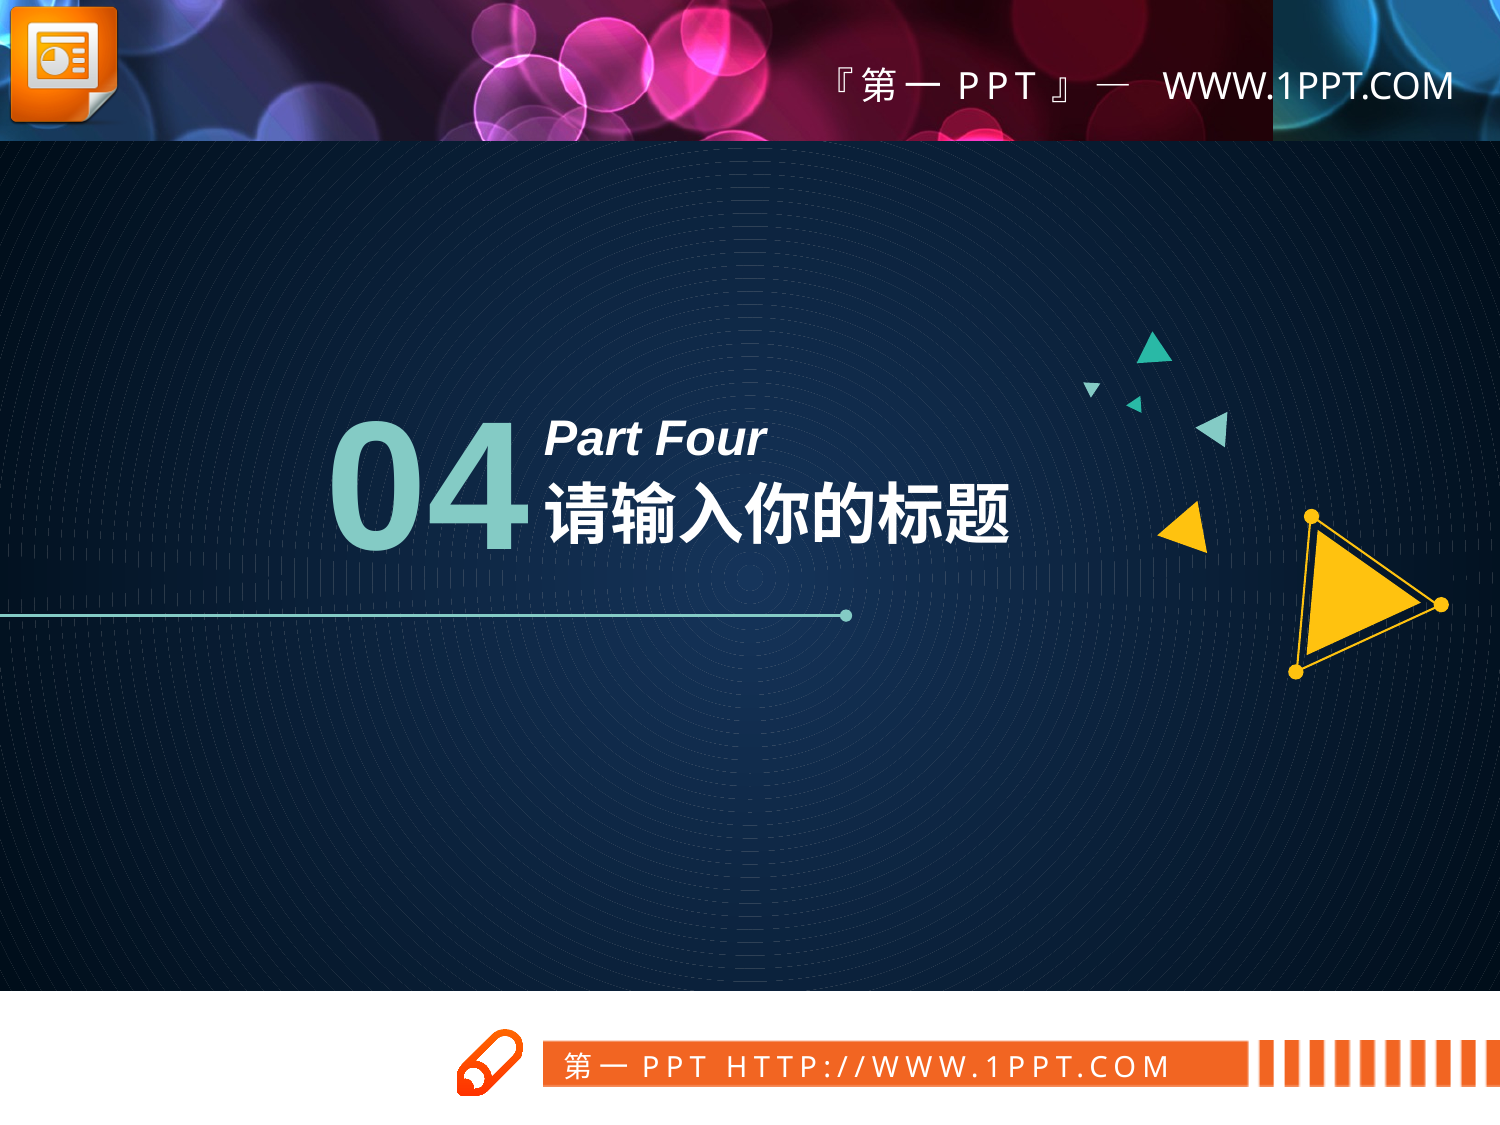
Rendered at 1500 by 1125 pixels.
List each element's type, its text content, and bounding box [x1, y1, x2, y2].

text_box 请输入你的标题 [529, 464, 1047, 559]
picture [0, 0, 1500, 141]
text_box 04 [325, 366, 530, 587]
text_box Part Four [529, 398, 846, 473]
picture [543, 1040, 1500, 1087]
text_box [1053, 372, 1468, 661]
